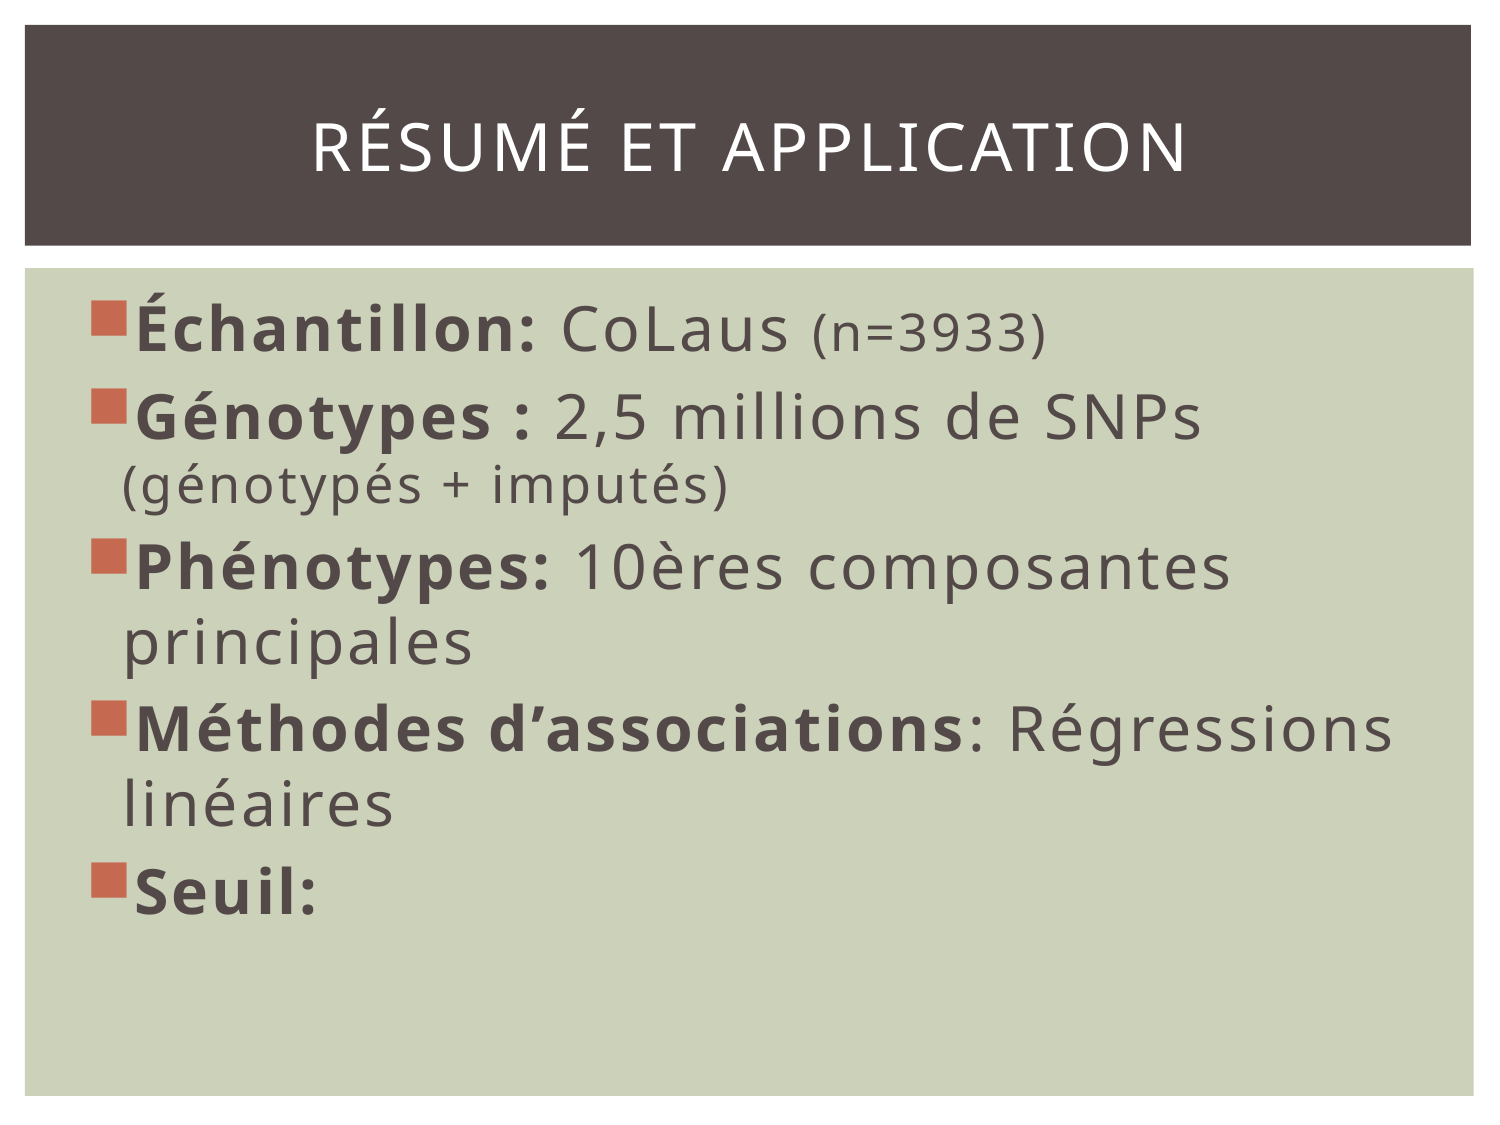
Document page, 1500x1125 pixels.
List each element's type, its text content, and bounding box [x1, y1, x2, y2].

title Résumé et application [62, 58, 1438, 232]
